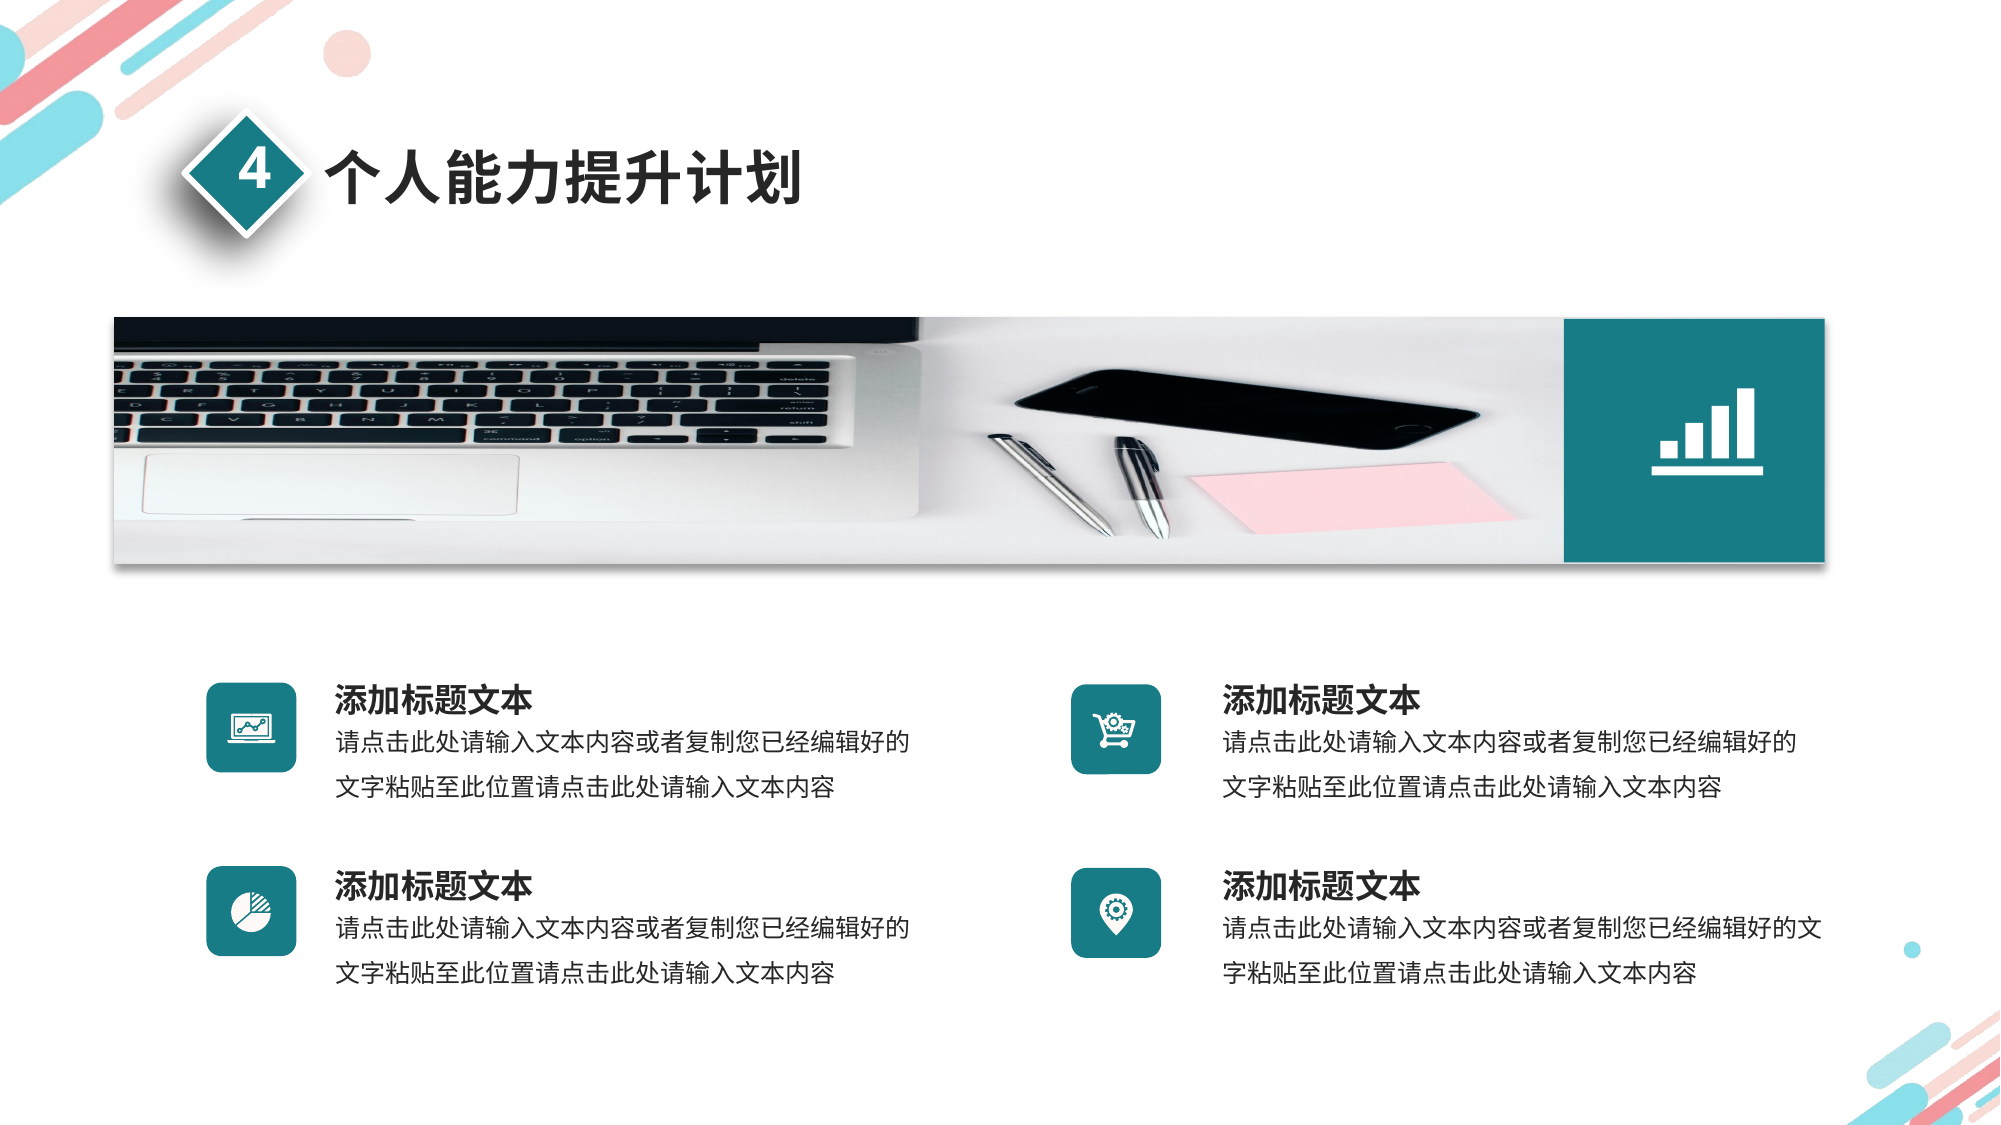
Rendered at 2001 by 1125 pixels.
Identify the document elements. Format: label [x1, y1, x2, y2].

text_box [1563, 318, 1825, 563]
text_box [1207, 837, 1840, 992]
picture [113, 316, 1825, 564]
text_box [319, 837, 929, 992]
text_box [206, 866, 297, 957]
text_box [319, 651, 929, 807]
text_box [184, 110, 824, 236]
text_box [206, 682, 297, 773]
picture [0, 0, 528, 253]
text_box [1207, 651, 1817, 807]
text_box [1071, 867, 1162, 958]
picture [1818, 935, 2000, 1125]
text_box [1071, 684, 1162, 775]
